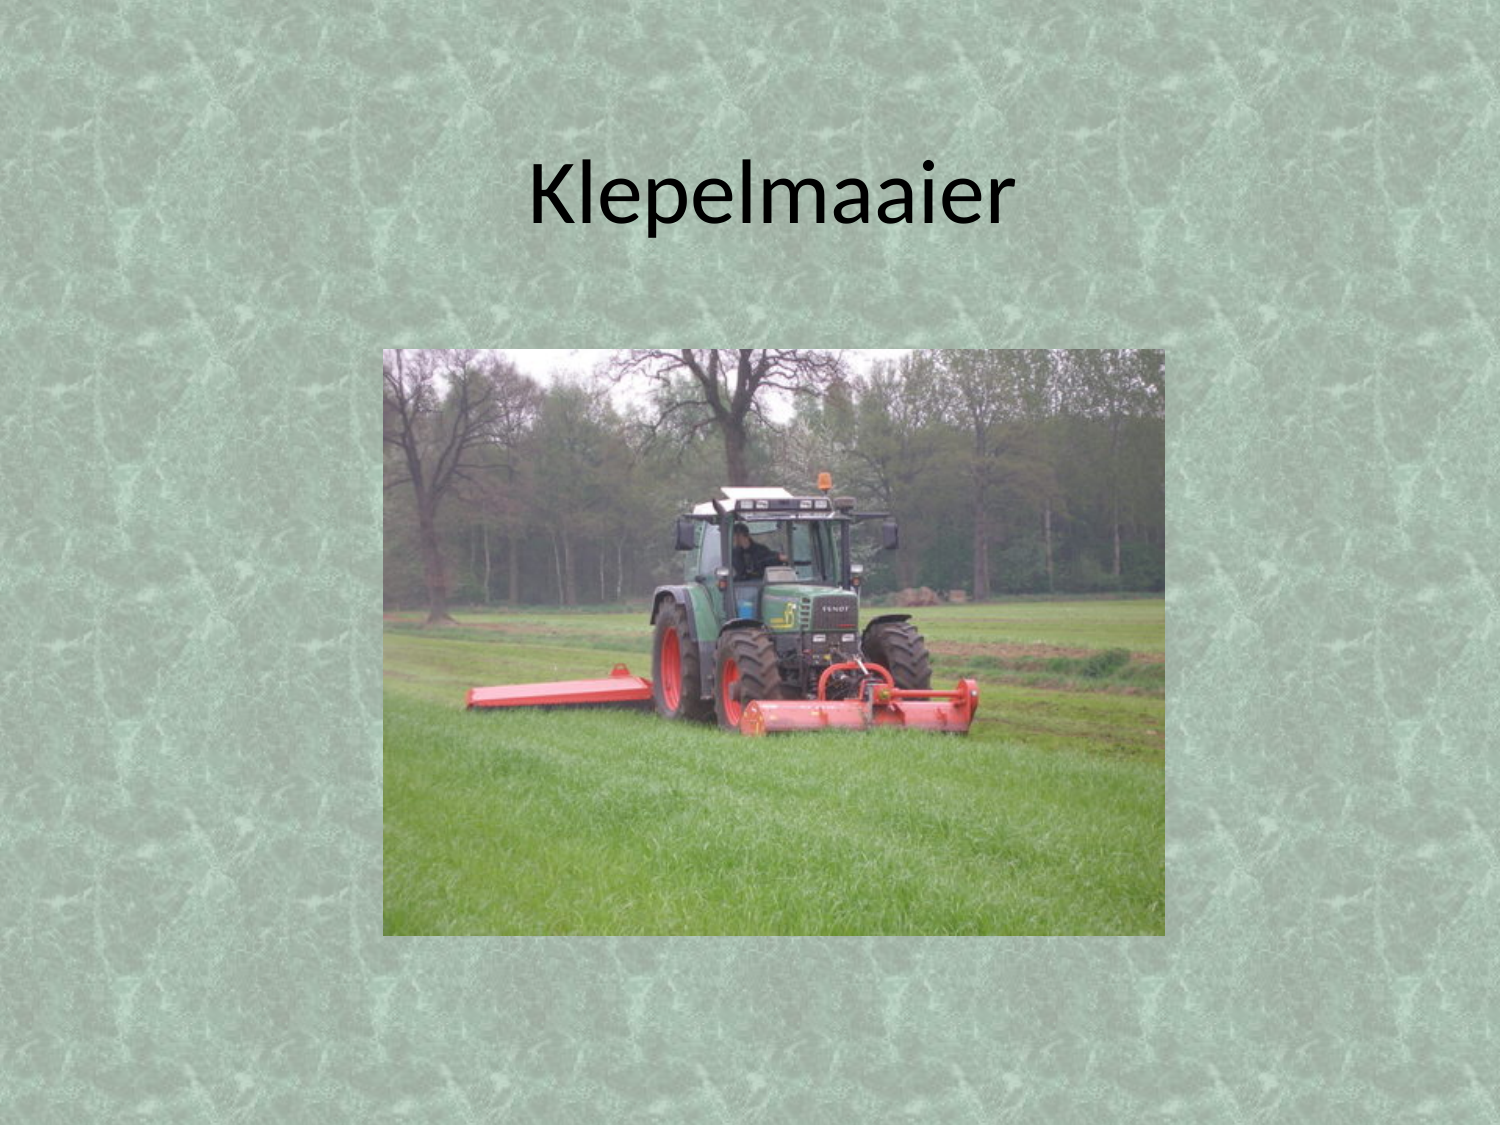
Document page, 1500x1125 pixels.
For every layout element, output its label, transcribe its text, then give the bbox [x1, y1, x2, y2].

picture [383, 349, 1166, 936]
title Klepelmaaier [135, 66, 1411, 308]
